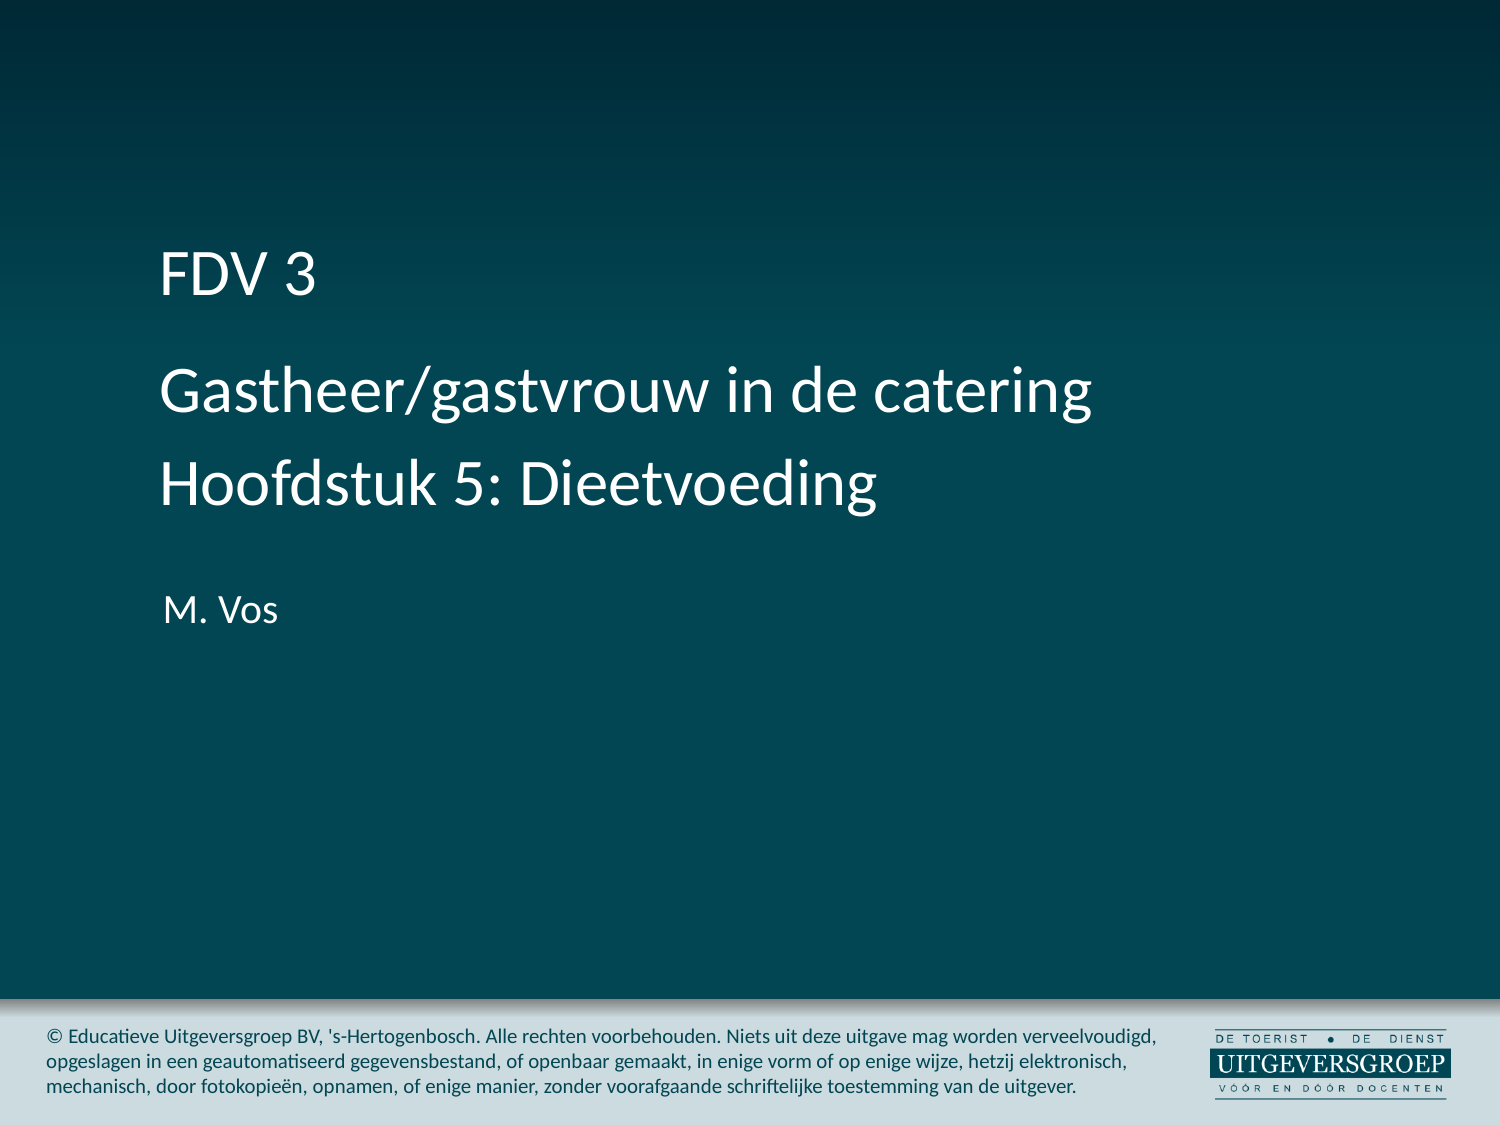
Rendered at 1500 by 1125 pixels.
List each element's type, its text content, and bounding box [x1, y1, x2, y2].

list Gastheer/gastvrouw in de catering Hoofdstuk 5: Dieetvoeding [144, 338, 1341, 419]
picture [1210, 1021, 1451, 1106]
list M. Vos [147, 574, 1297, 679]
list FDV 3 [144, 221, 1294, 327]
